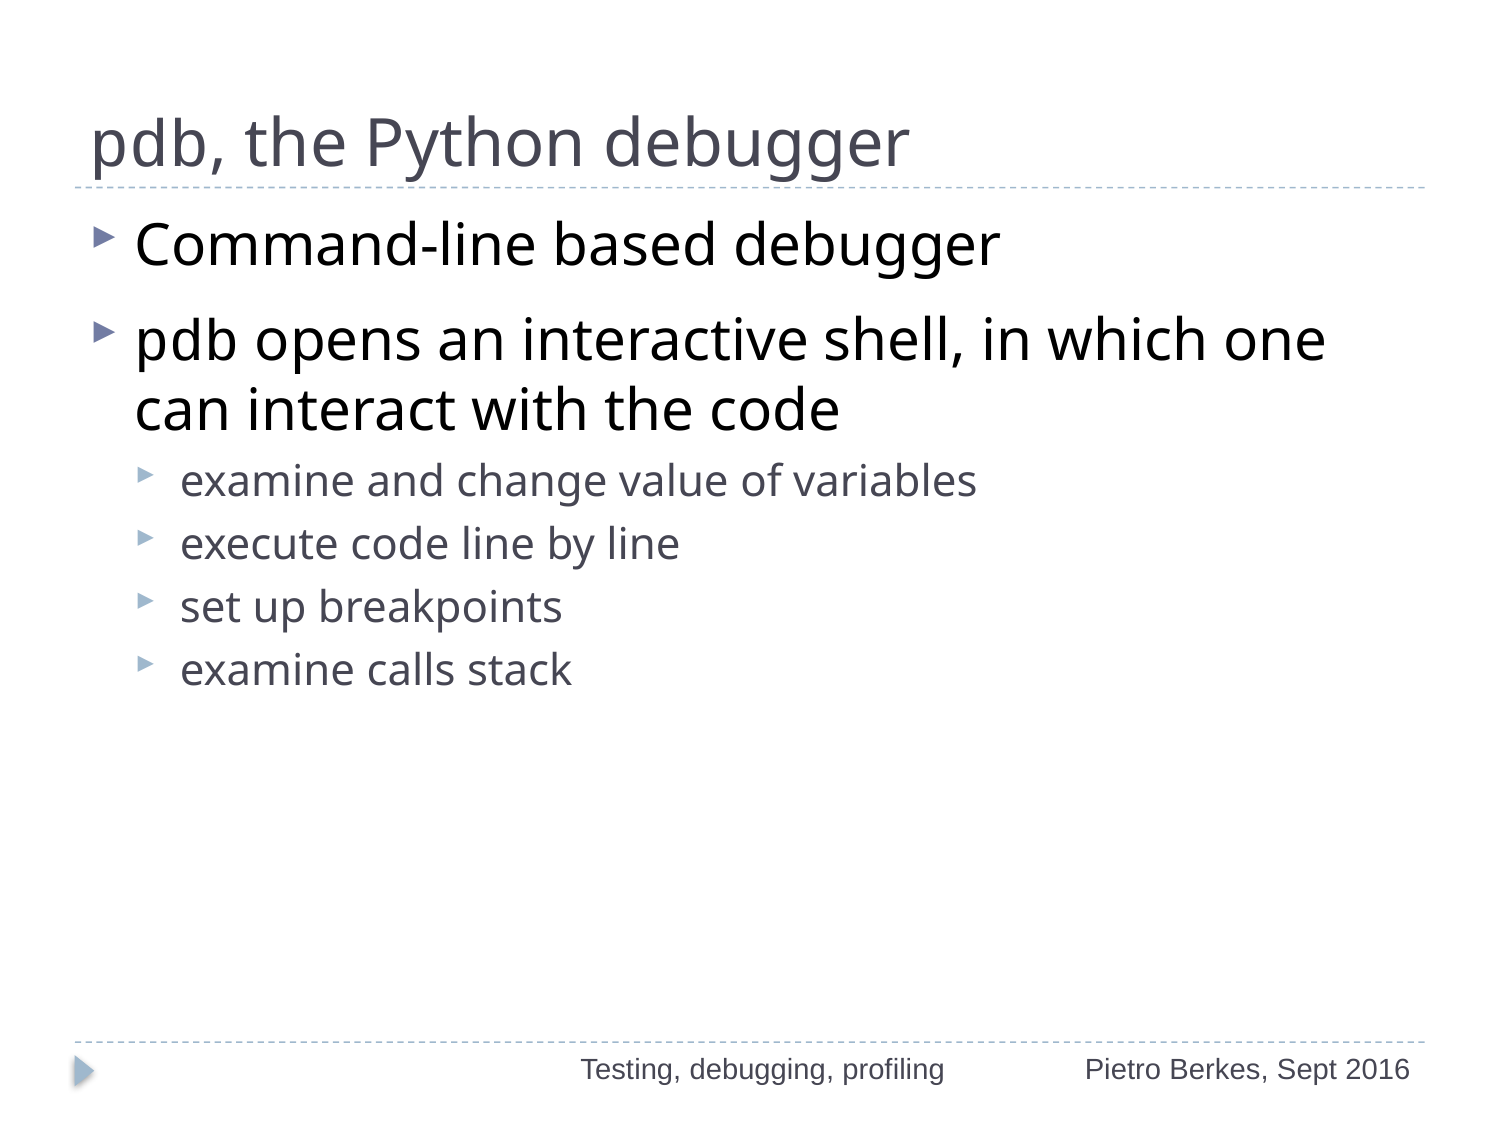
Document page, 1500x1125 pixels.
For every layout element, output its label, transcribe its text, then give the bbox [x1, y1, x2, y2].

list Command-line based debugger pdb opens an interactive shell, in which one can interact with the code examine and change value of variables execute code line by line set up breakpoints examine calls stack [75, 200, 1425, 1010]
footer Testing, debugging, profiling [475, 1042, 1051, 1103]
title pdb, the Python debugger [75, 24, 1425, 188]
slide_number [1051, 1042, 1426, 1103]
